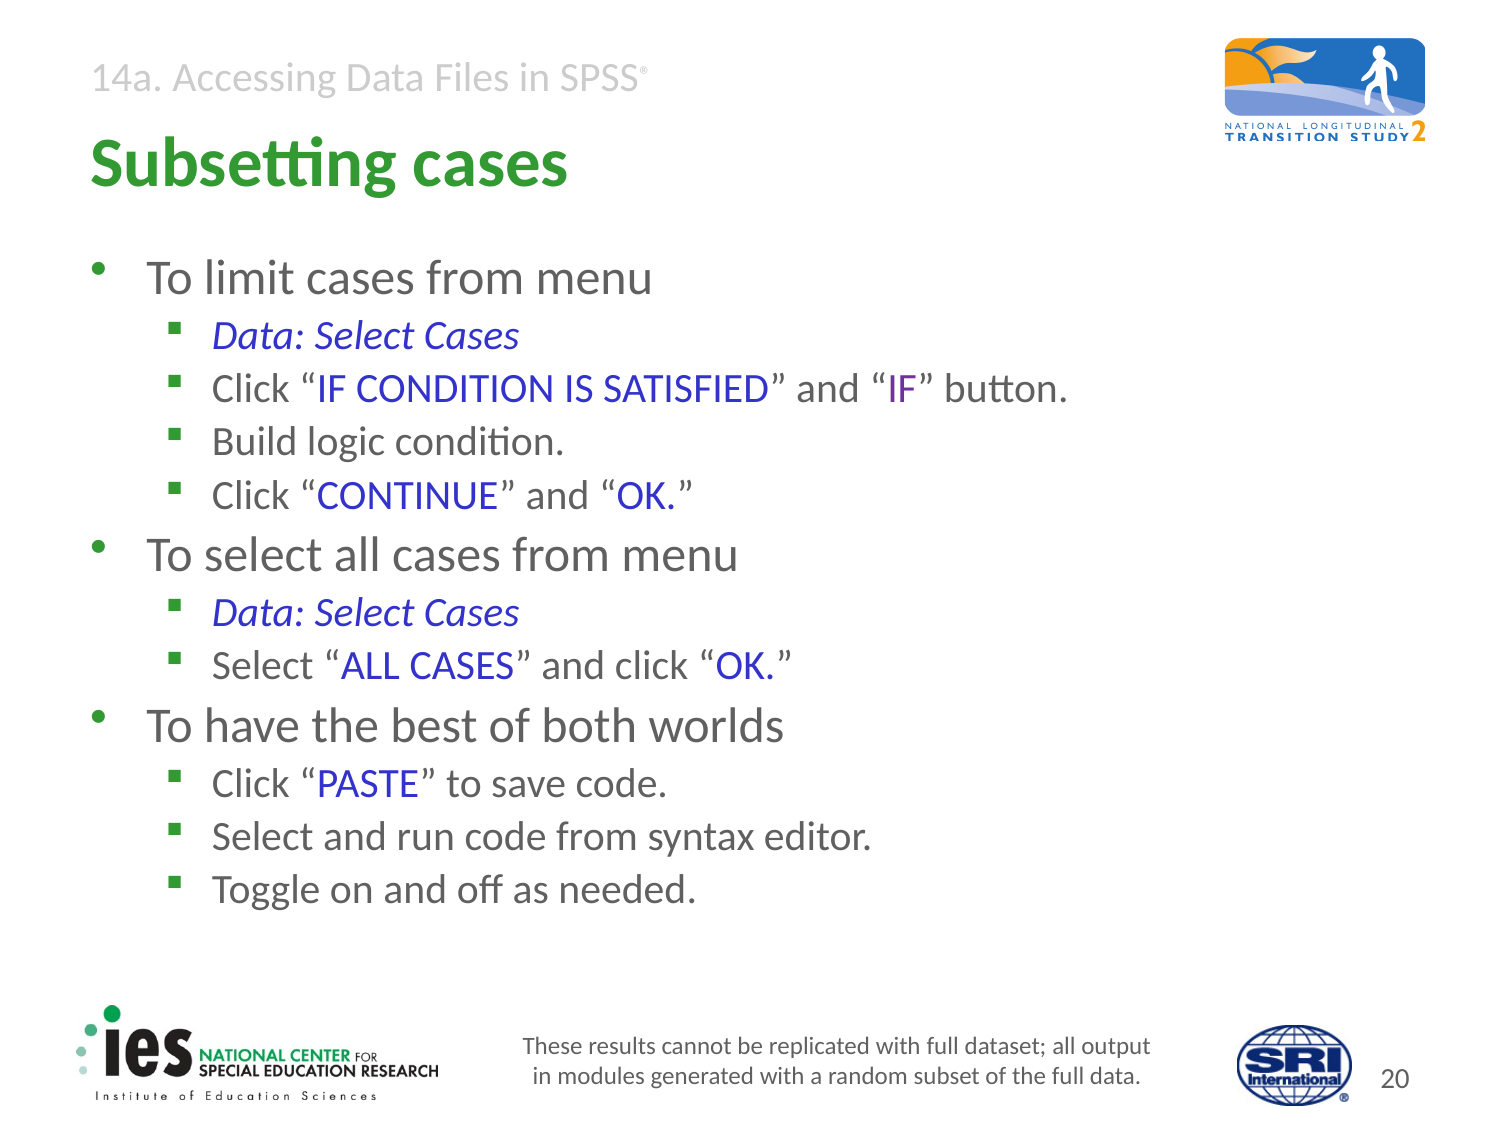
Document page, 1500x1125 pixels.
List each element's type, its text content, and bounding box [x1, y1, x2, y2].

slide_number 19 [1321, 1051, 1426, 1125]
picture [1237, 1025, 1352, 1106]
footer These results cannot be replicated with full dataset; all output in modules generated with a random subset of the full data. [437, 1021, 1238, 1101]
title Subsetting cases [74, 90, 1426, 226]
list To limit cases from menu Data: Select Cases Click “If condition is satisfied” and “If” button. Build logic condition. Click “Continue” and “OK.” To select all cases from menu Data: Select Cases Select “All Cases” and click “OK.” To have the best of both worlds Click “Paste” to save code. Select and run code from syntax editor. Toggle on and off as needed. [74, 243, 1426, 987]
picture [76, 1005, 438, 1100]
